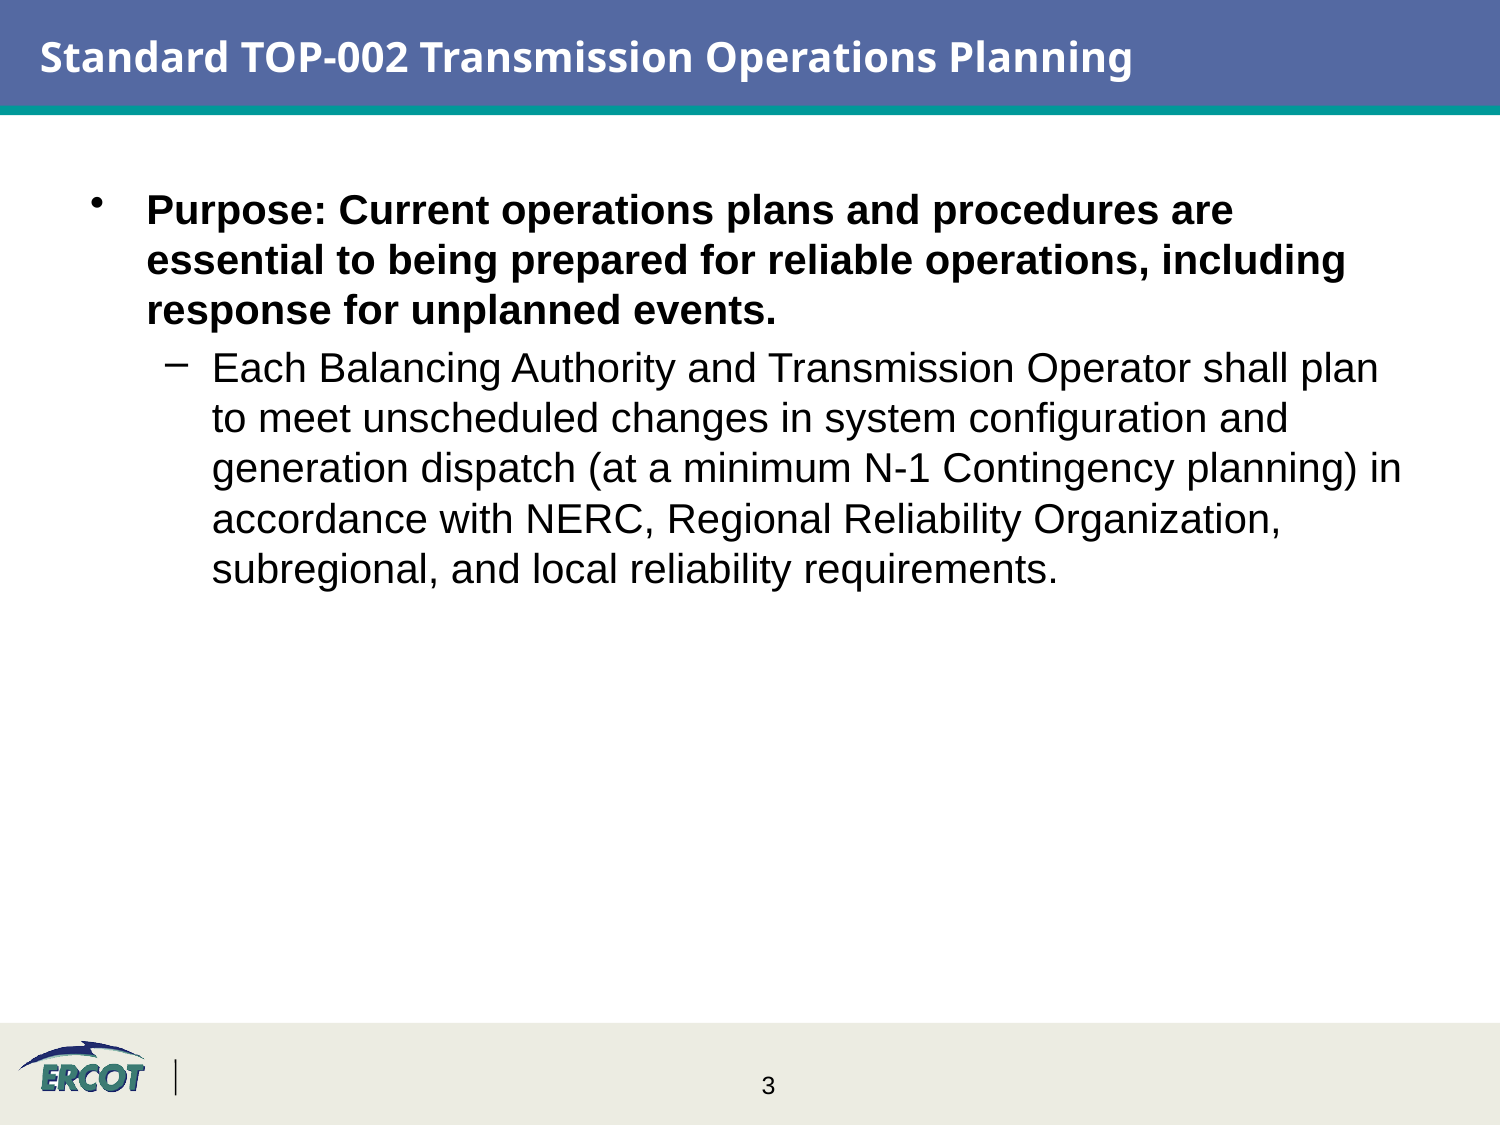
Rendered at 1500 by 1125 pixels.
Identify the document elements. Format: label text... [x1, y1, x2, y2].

list Purpose: Current operations plans and procedures are essential to being prepared for reliable operations, including response for unplanned events. Each Balancing Authority and Transmission Operator shall plan to meet unscheduled changes in system configuration and generation dispatch (at a minimum N-1 Contingency planning) in accordance with NERC, Regional Reliability Organization, subregional, and local reliability requirements. [74, 174, 1426, 951]
title Standard TOP-002 Transmission Operations Planning [24, 0, 1451, 113]
picture [10, 1031, 151, 1111]
